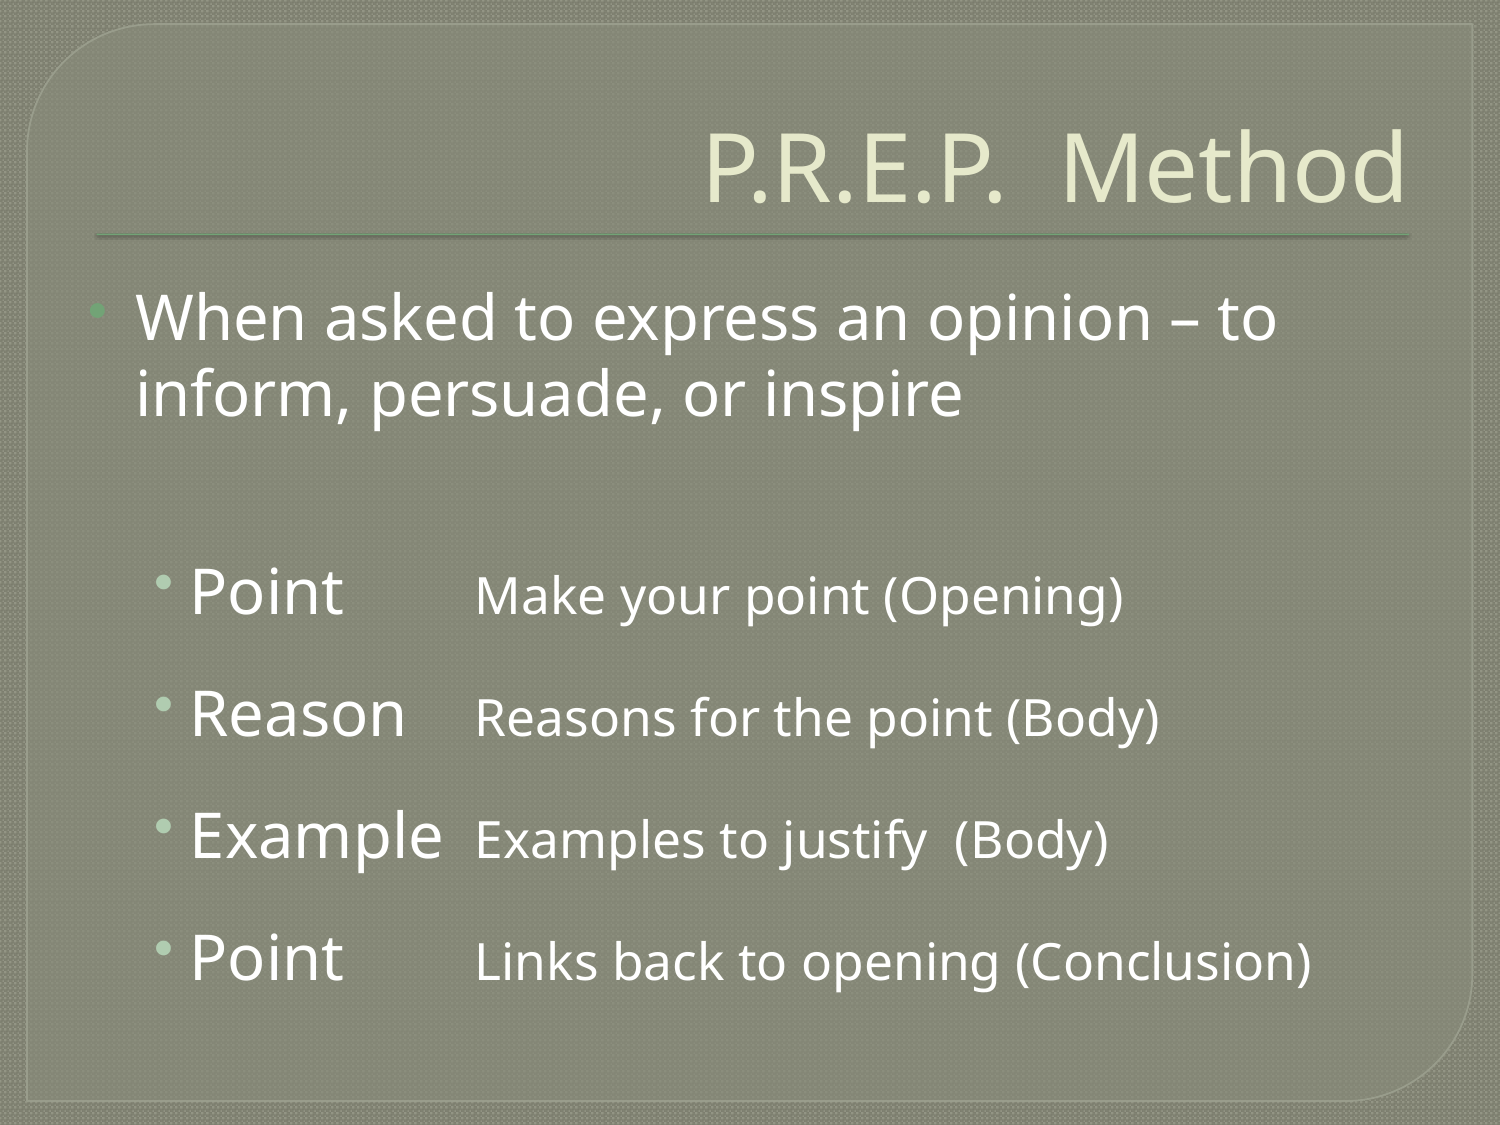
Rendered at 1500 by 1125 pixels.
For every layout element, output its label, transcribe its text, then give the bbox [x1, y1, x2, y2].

title P.R.E.P. Method [75, 41, 1425, 230]
list When asked to express an opinion – to inform, persuade, or inspire Point Make your point (Opening) Reason Reasons for the point (Body) Example Examples to justify (Body) Point Links back to opening (Conclusion) [74, 269, 1451, 1013]
